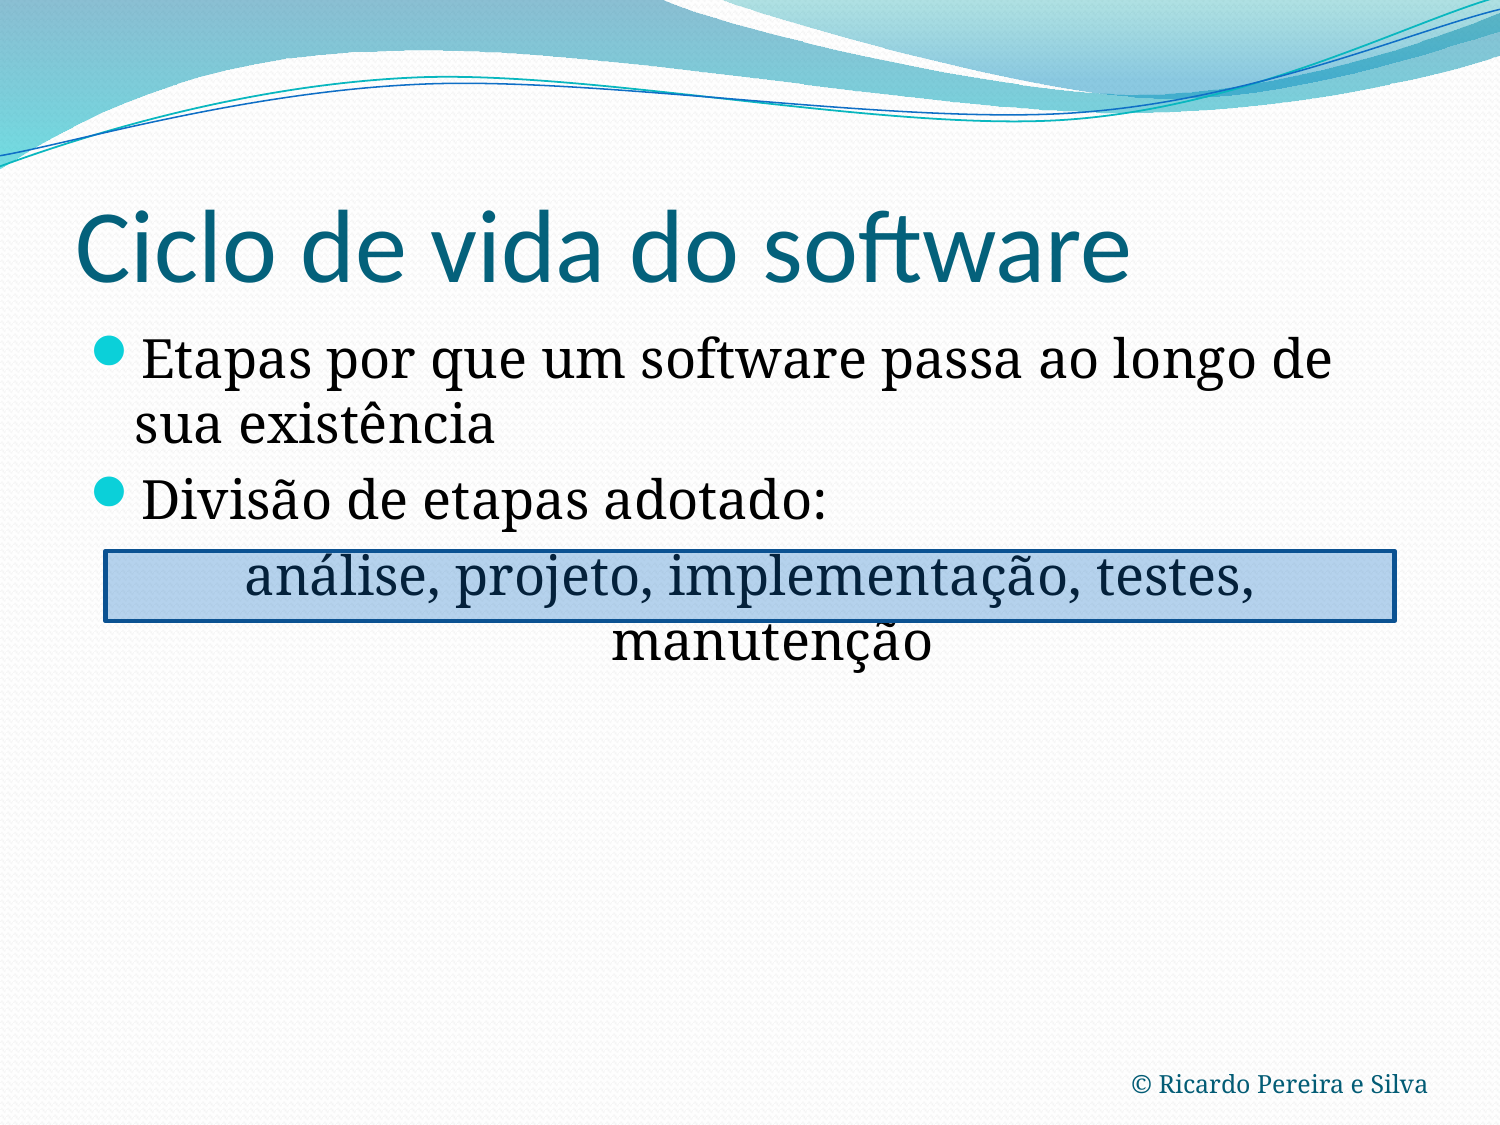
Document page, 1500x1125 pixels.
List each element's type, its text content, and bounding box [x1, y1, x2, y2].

title Ciclo de vida do software [75, 115, 1425, 303]
footer © Ricardo Pereira e Silva [1101, 1042, 1429, 1103]
text_box [103, 549, 1397, 623]
list Etapas por que um software passa ao longo de sua existência Divisão de etapas adotado: análise, projeto, implementação, testes, manutenção [75, 317, 1425, 1038]
